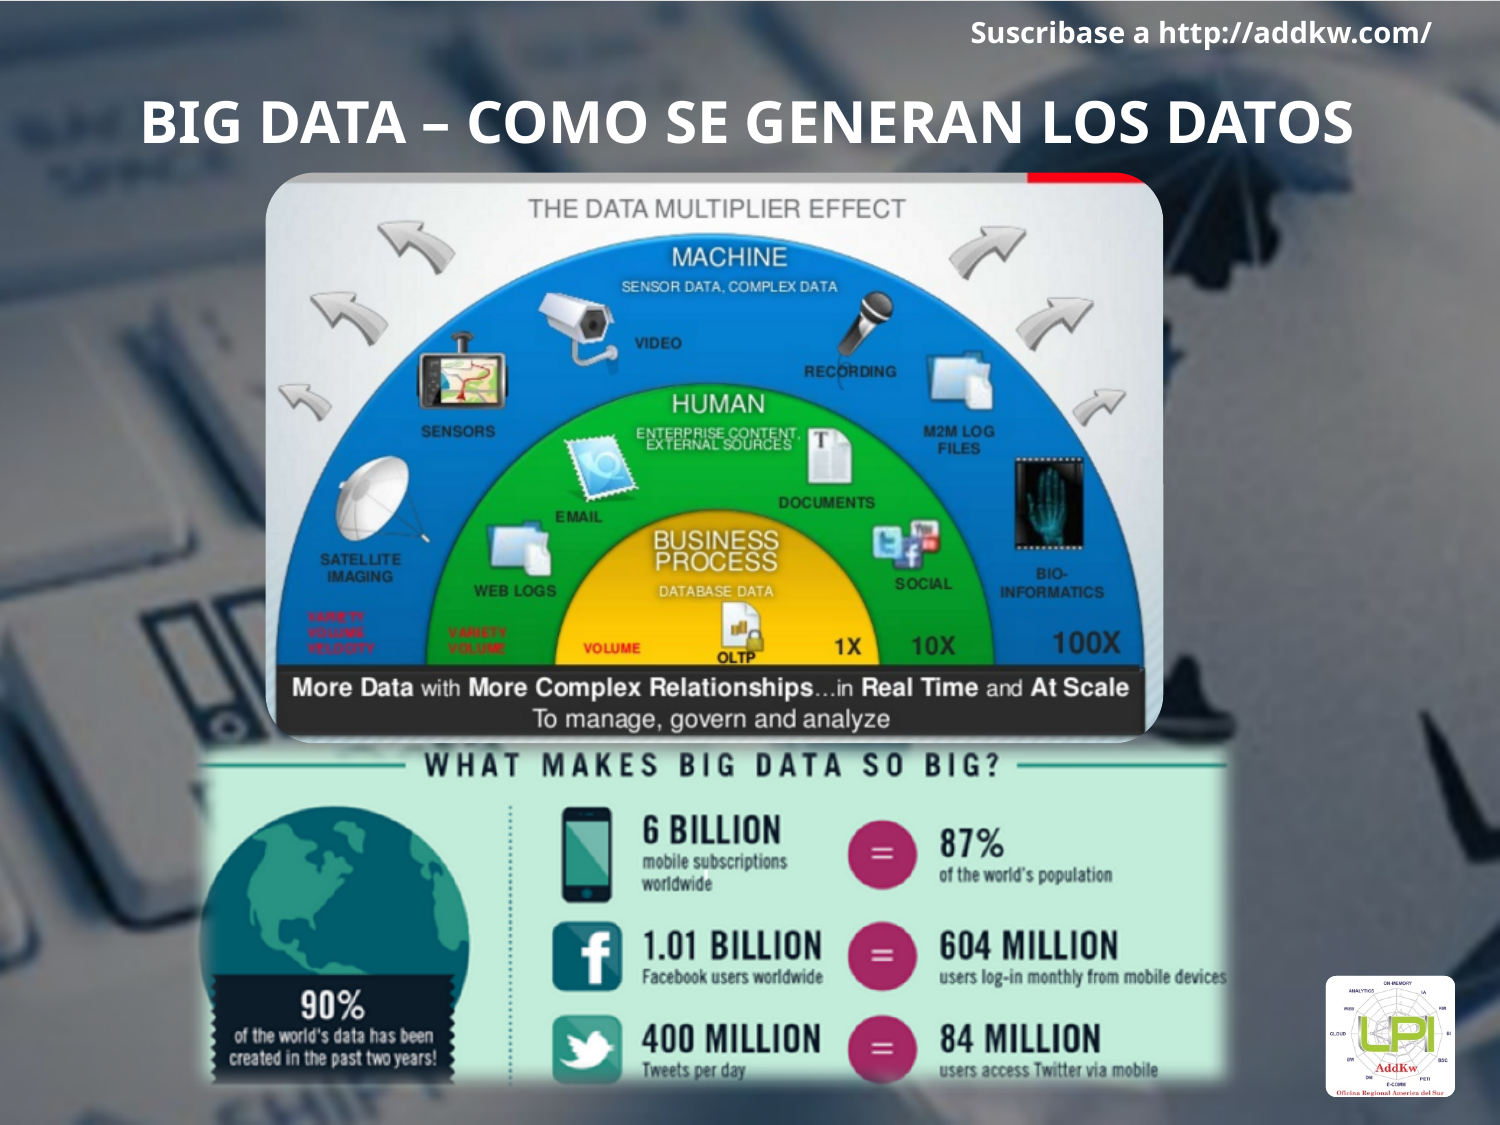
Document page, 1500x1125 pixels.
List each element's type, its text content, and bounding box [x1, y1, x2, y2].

text_box Big data – como se generan los datos [41, 78, 1453, 173]
picture [0, 1, 1500, 1125]
text_box Suscribase a http://addkw.com/ [955, 7, 1448, 57]
